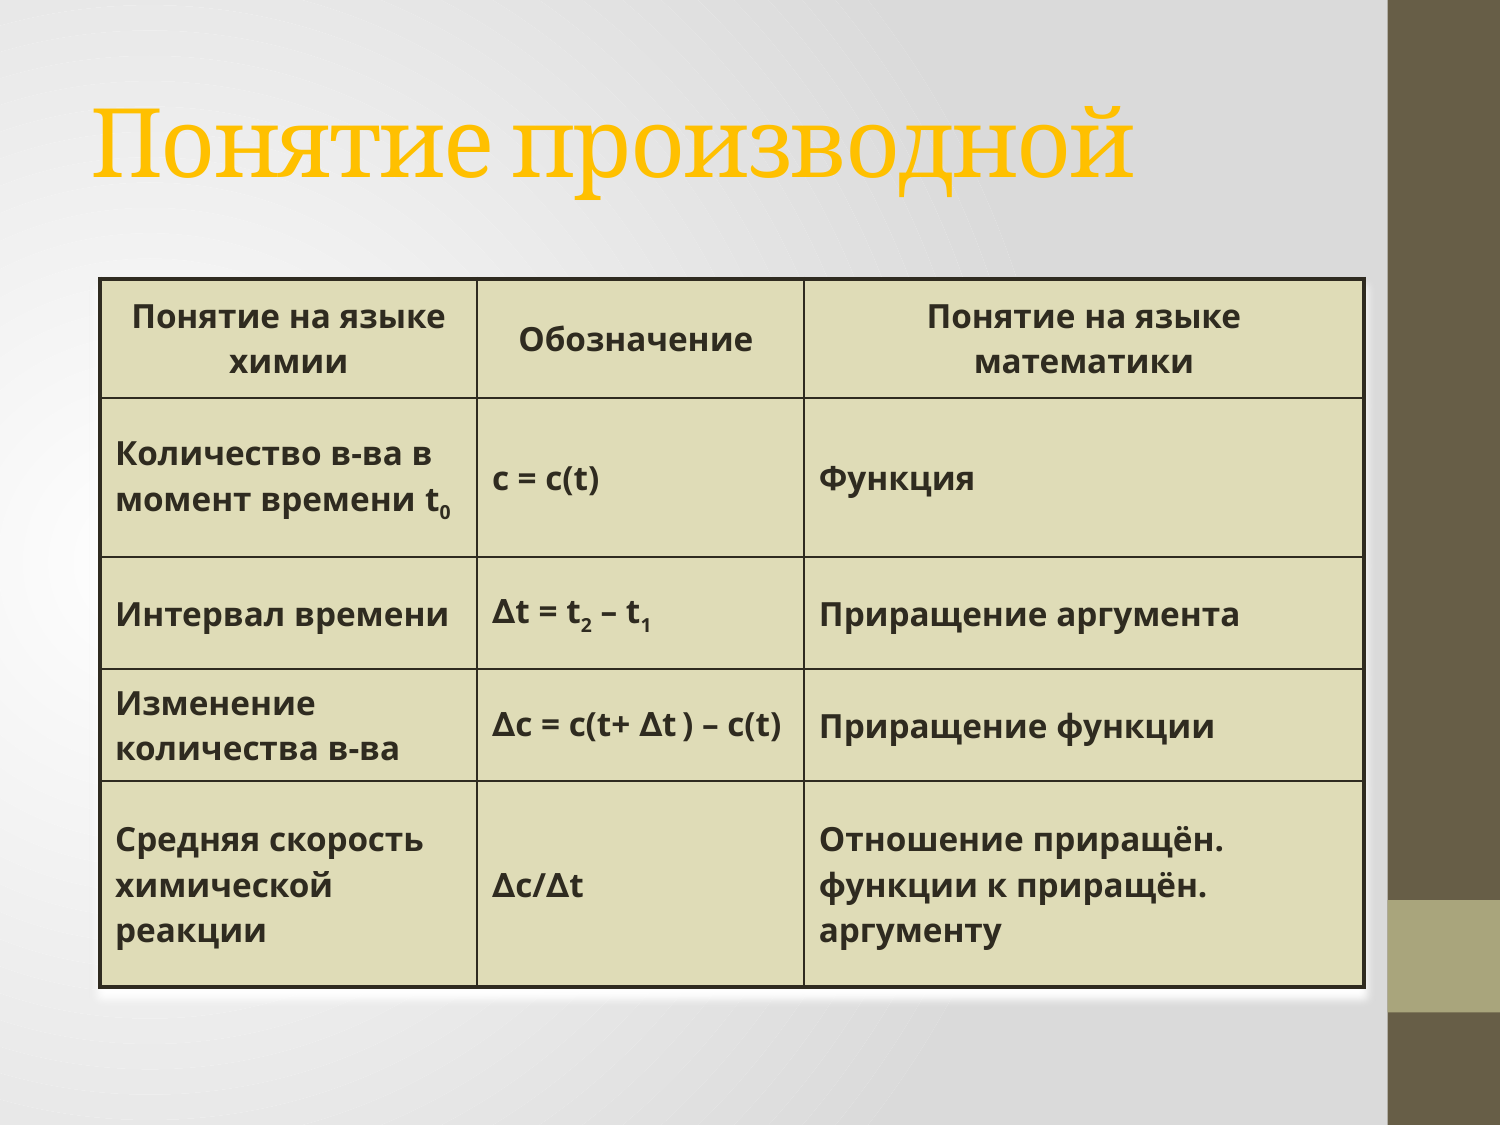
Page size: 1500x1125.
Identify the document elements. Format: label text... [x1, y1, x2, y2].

table_cell Отношение приращён. функции к приращён. аргументу [805, 782, 1362, 985]
table_cell ∆c/∆t [478, 782, 803, 985]
table_cell c = c(t) [478, 399, 803, 556]
table_cell Количество в-ва в момент времени t0 [102, 399, 476, 556]
table_cell Средняя скорость химической реакции [102, 782, 476, 985]
table_header Понятие на языке химии [102, 281, 476, 397]
table_cell ∆t = t2 – t1 [478, 558, 803, 668]
table_cell Изменение количества в-ва [102, 670, 476, 780]
table_cell Интервал времени [102, 558, 476, 668]
table_cell ∆c = c(t+ ∆t ) – c(t) [478, 670, 803, 780]
table_cell Приращение функции [805, 670, 1362, 780]
table_cell Функция [805, 399, 1362, 556]
table_cell Приращение аргумента [805, 558, 1362, 668]
title Понятие производной [75, 45, 1425, 233]
table_header Понятие на языке математики [805, 281, 1362, 397]
table_header Обозначение [478, 281, 803, 397]
